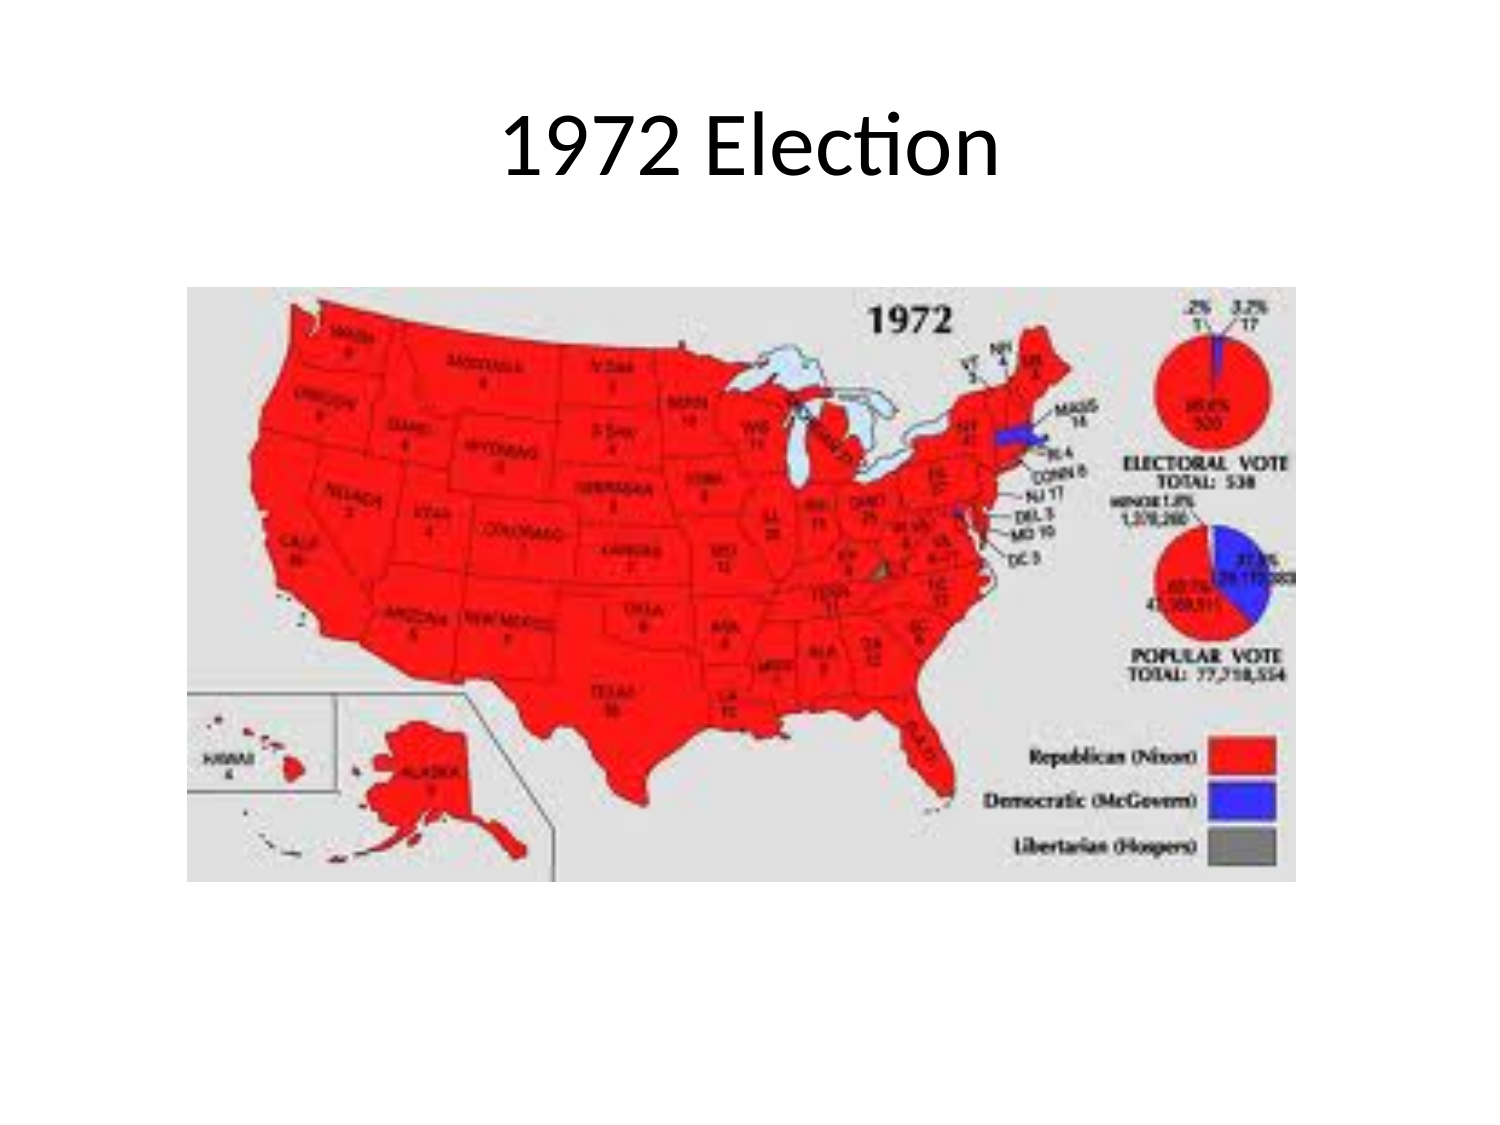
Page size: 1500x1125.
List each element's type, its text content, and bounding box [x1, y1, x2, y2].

title 1972 Election [75, 45, 1425, 233]
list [187, 287, 1296, 882]
